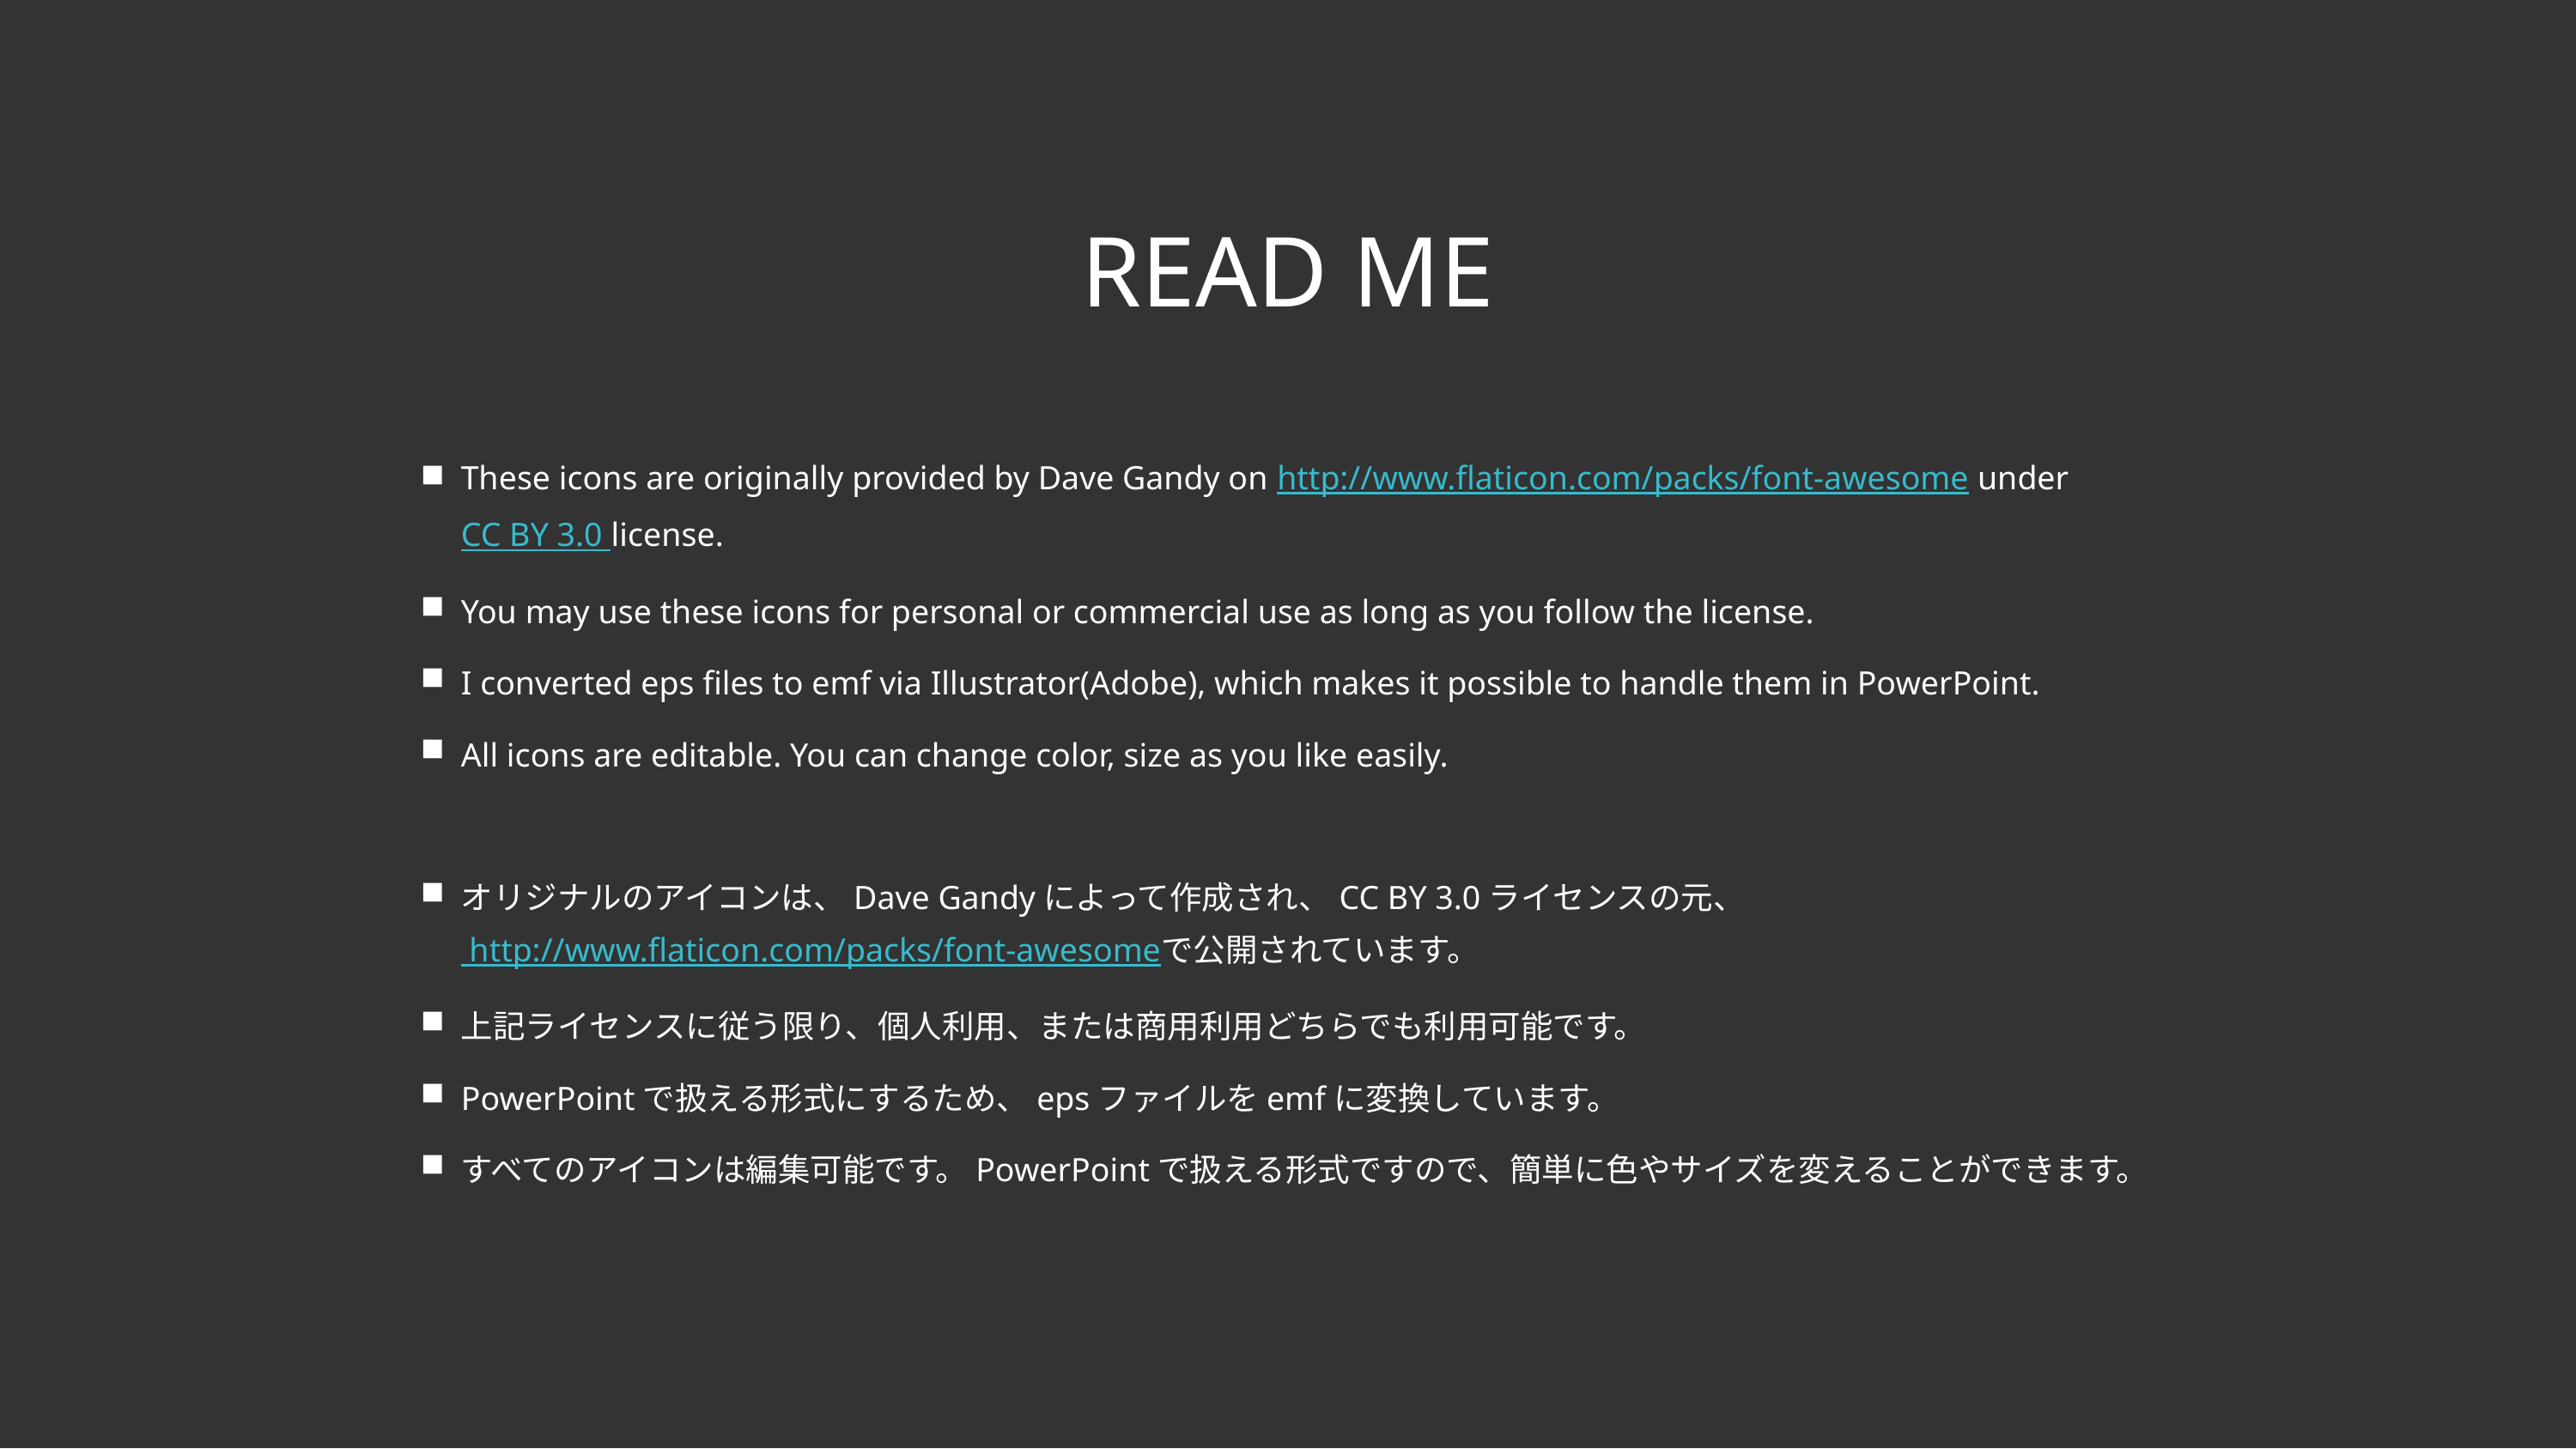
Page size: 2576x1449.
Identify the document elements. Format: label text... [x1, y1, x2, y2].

list These icons are originally provided by Dave Gandy on http://www.flaticon.com/packs/font-awesome under CC BY 3.0 license. You may use these icons for personal or commercial use as long as you follow the license. I converted eps files to emf via Illustrator(Adobe), which makes it possible to handle them in PowerPoint. All icons are editable. You can change color, size as you like easily. オリジナルのアイコンは、Dave Gandyによって作成され、CC BY 3.0ライセンスの元、 http://www.flaticon.com/packs/font-awesomeで公開されています。 上記ライセンスに従う限り、個人利用、または商用利用どちらでも利用可能です。 PowerPointで扱える形式にするため、epsファイルをemfに変換しています。 すべてのアイコンは編集可能です。PowerPointで扱える形式ですので、簡単に色やサイズを変えることができます。 [407, 371, 2168, 1262]
title READ ME [129, 166, 2447, 372]
